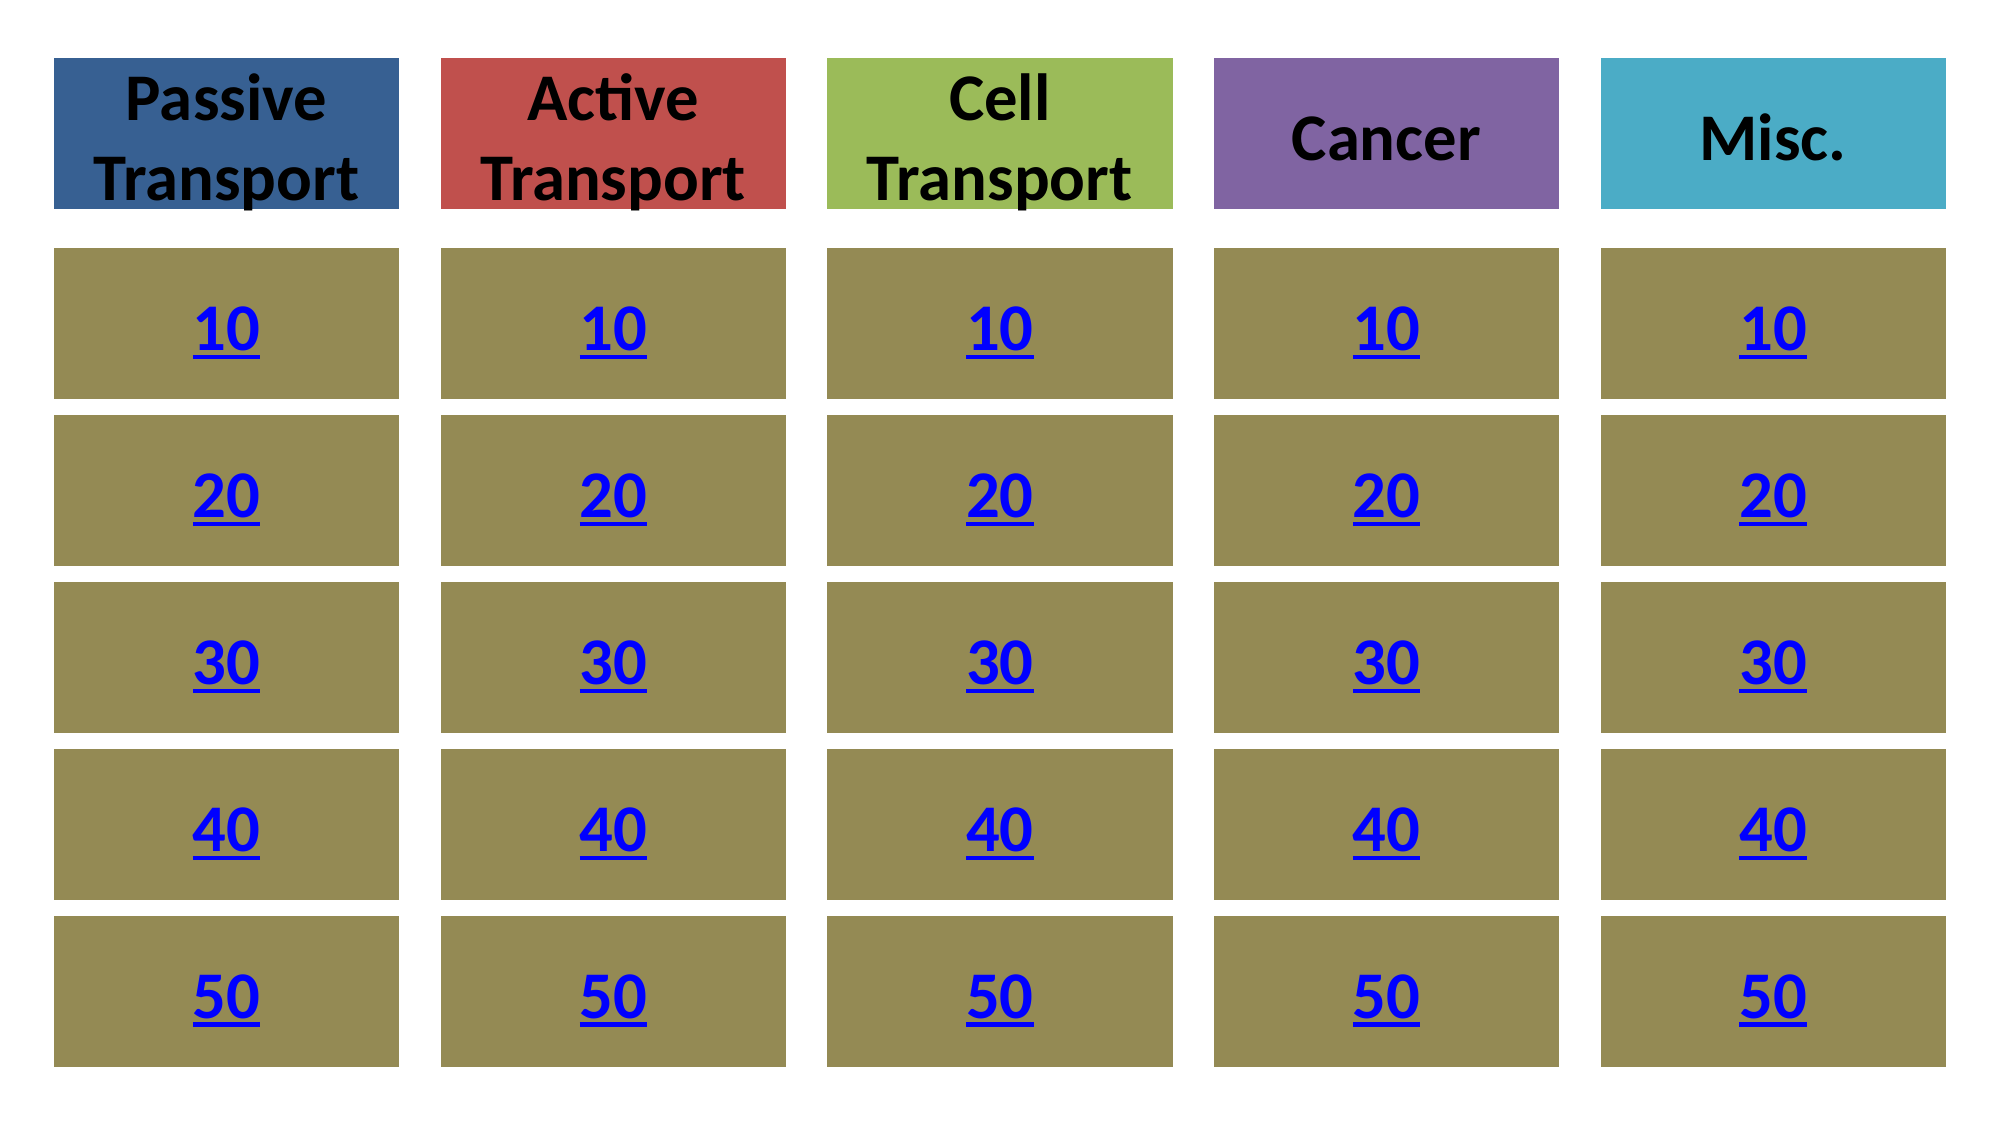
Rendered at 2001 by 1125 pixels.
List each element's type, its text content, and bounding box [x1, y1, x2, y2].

list 30 [1214, 582, 1559, 733]
list 30 [54, 582, 399, 733]
list 50 [827, 916, 1173, 1067]
list 50 [1214, 916, 1559, 1067]
list 20 [54, 415, 399, 566]
list 10 [1601, 248, 1946, 399]
list 30 [441, 582, 786, 733]
list 50 [441, 916, 786, 1067]
list 10 [54, 248, 399, 399]
list 10 [827, 248, 1173, 399]
list Cancer [1214, 58, 1559, 209]
list Misc. [1601, 58, 1946, 209]
list 40 [441, 749, 786, 900]
list 10 [441, 248, 786, 399]
list 40 [827, 749, 1173, 900]
list 20 [1601, 415, 1946, 566]
list 30 [1601, 582, 1946, 733]
list 20 [1214, 415, 1559, 566]
list 40 [1601, 749, 1946, 900]
list 50 [1601, 916, 1946, 1067]
list Active Transport [441, 58, 786, 209]
list 20 [827, 415, 1173, 566]
list 40 [54, 749, 399, 900]
list Cell Transport [827, 58, 1173, 209]
list 50 [54, 916, 399, 1067]
list 30 [827, 582, 1173, 733]
list 20 [441, 415, 786, 566]
list Passive Transport [54, 58, 399, 209]
list 40 [1214, 749, 1559, 900]
list 10 [1214, 248, 1559, 399]
